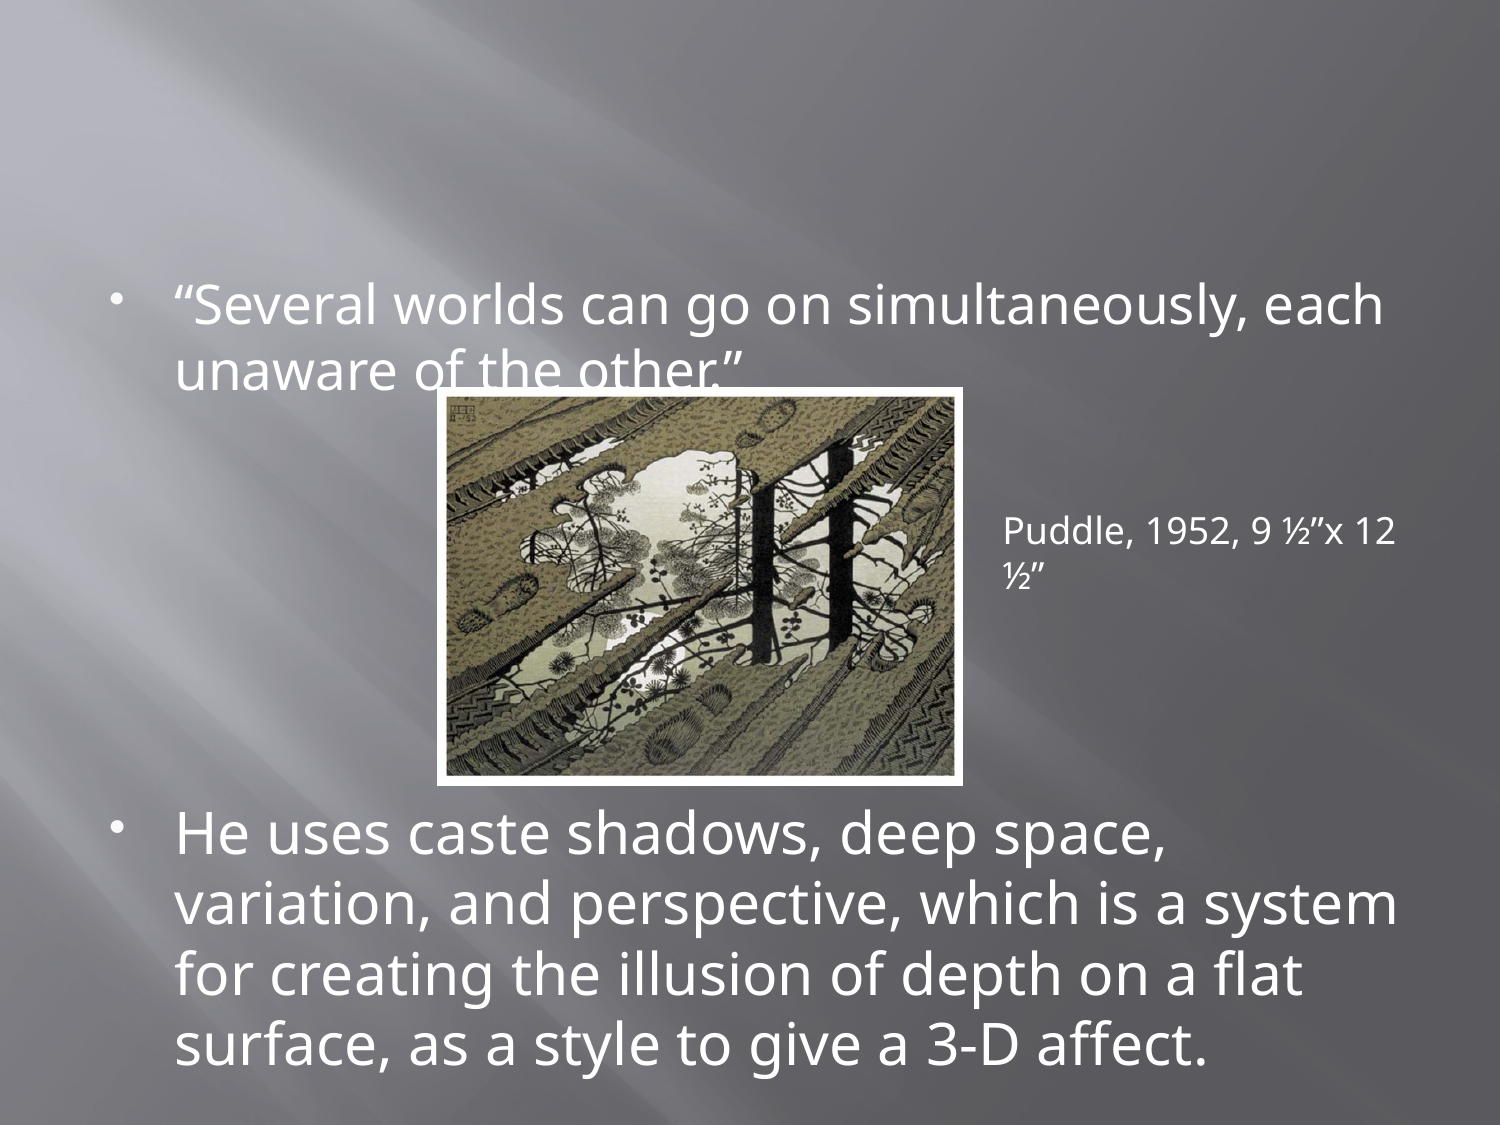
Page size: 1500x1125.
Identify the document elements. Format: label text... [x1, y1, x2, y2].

list “Several worlds can go on simultaneously, each unaware of the other.” He uses caste shadows, deep space, variation, and perspective, which is a system for creating the illusion of depth on a flat surface, as a style to give a 3-D affect. [75, 262, 1425, 1100]
picture [437, 387, 963, 786]
text_box Puddle, 1952, 9 ½”x 12 ½” [1005, 499, 1438, 605]
